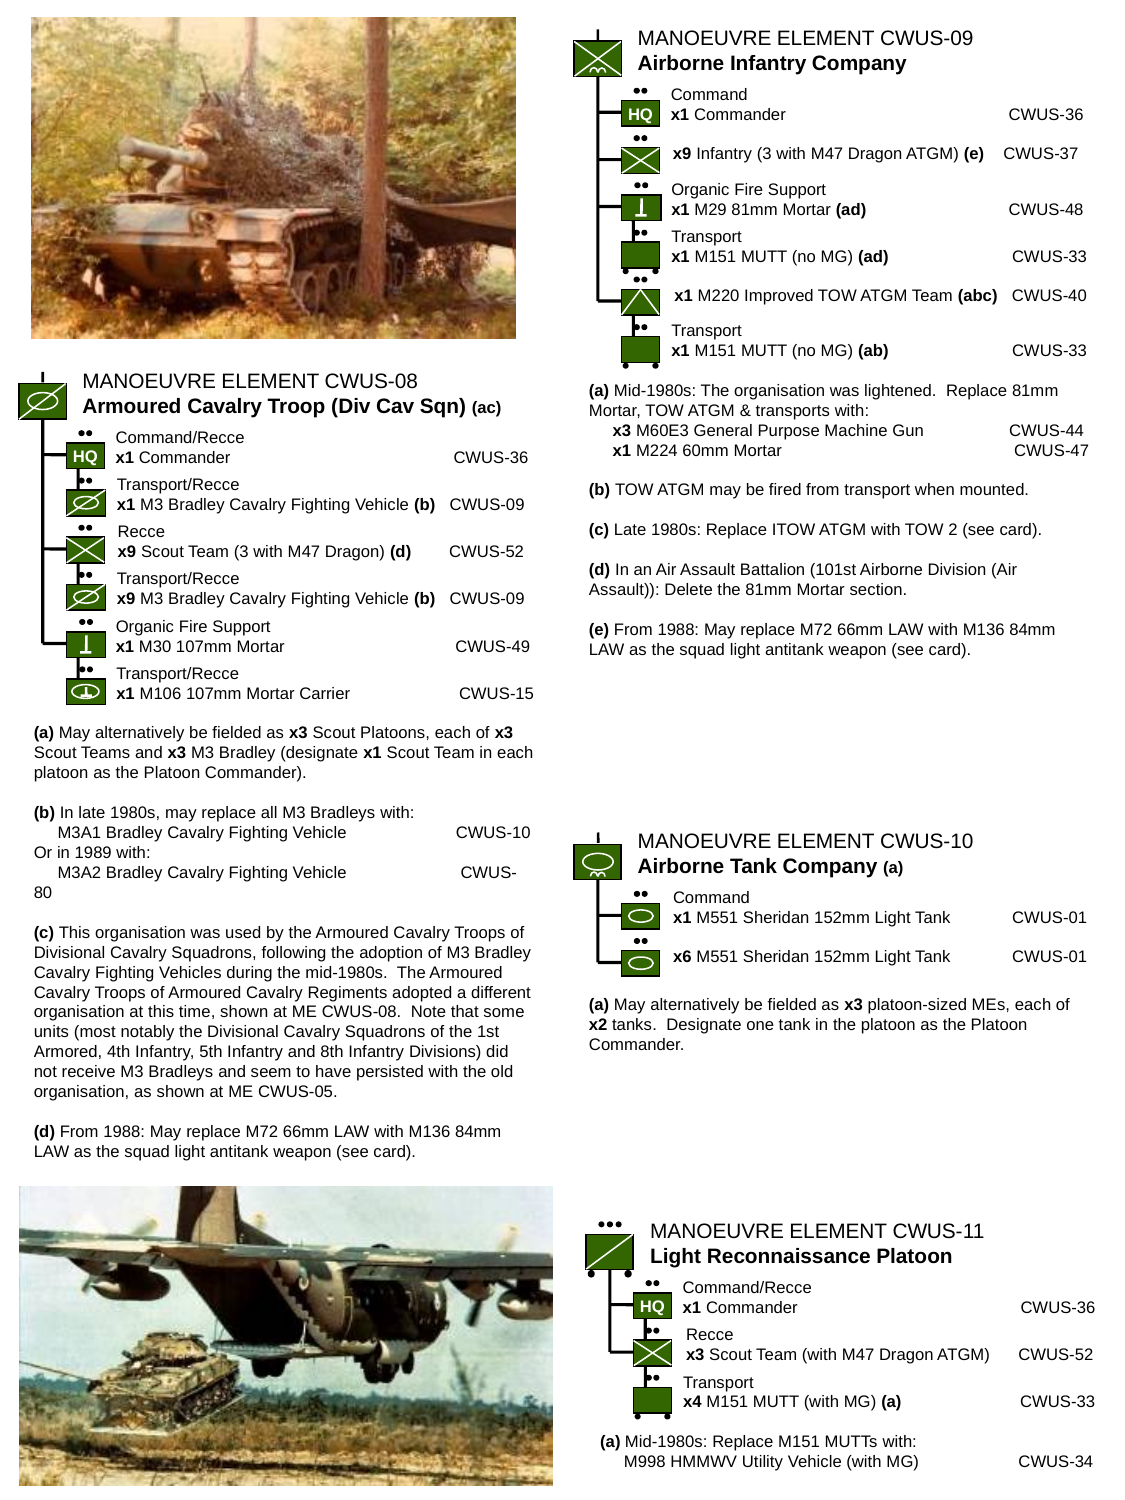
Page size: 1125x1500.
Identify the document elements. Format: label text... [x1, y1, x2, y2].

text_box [79, 525, 92, 530]
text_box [66, 678, 106, 705]
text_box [634, 230, 647, 235]
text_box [634, 135, 647, 141]
text_box Transport/Recce x1 M106 107mm Mortar Carrier CWUS-15 [101, 655, 550, 711]
text_box Transport/Recce x9 M3 Bradley Cavalry Fighting Vehicle (b) CWUS-09 [102, 569, 540, 608]
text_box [634, 938, 647, 944]
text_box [586, 1234, 634, 1277]
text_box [646, 1375, 659, 1380]
text_box Command/Recce x1 Commander CWUS-36 [100, 419, 544, 474]
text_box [574, 41, 622, 77]
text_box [634, 88, 647, 93]
text_box Organic Fire Support x1 M29 81mm Mortar (ad) CWUS-48 [656, 171, 1099, 226]
text_box Command x1 Commander CWUS-36 [656, 76, 1099, 132]
text_box x6 M551 Sheridan 152mm Light Tank CWUS-01 [658, 938, 1103, 974]
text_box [79, 478, 92, 483]
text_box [66, 442, 105, 469]
text_box Organic Fire Support x1 M30 107mm Mortar CWUS-49 [100, 608, 546, 655]
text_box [79, 430, 92, 436]
text_box (a) May alternatively be fielded as x3 platoon-sized MEs, each of x2 tanks. Designate one tank in the platoon as the Platoon Commander. [574, 986, 1094, 1061]
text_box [621, 194, 661, 221]
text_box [634, 891, 647, 897]
text_box Command x1 M551 Sheridan 152mm Light Tank CWUS-01 [658, 879, 1103, 935]
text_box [79, 572, 92, 578]
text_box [621, 289, 660, 316]
picture [30, 17, 516, 339]
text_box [66, 537, 105, 564]
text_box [18, 383, 67, 420]
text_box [574, 844, 622, 880]
text_box Transport x4 M151 MUTT (with MG) (a) CWUS-33 [668, 1363, 1110, 1419]
text_box Transport x1 M151 MUTT (no MG) (ad) CWUS-33 [656, 218, 1102, 274]
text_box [621, 147, 660, 174]
text_box x1 M220 Improved TOW ATGM Team (abc) CWUS-40 [659, 277, 1102, 312]
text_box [66, 490, 106, 516]
text_box Command/Recce x1 Commander CWUS-36 [668, 1269, 1111, 1324]
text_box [79, 619, 93, 625]
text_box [635, 183, 648, 188]
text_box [646, 1328, 659, 1333]
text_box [634, 324, 647, 330]
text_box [66, 584, 106, 611]
text_box Transport x1 M151 MUTT (no MG) (ab) CWUS-33 [656, 312, 1102, 368]
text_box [621, 950, 660, 977]
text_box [633, 1340, 672, 1366]
text_box MANOEUVRE ELEMENT CWUS-11 Light Reconnaissance Platoon [635, 1210, 1000, 1276]
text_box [633, 1387, 672, 1419]
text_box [599, 1222, 621, 1227]
text_box MANOEUVRE ELEMENT CWUS-08 Armoured Cavalry Troop (Div Cav Sqn) (ac) [67, 360, 517, 425]
text_box MANOEUVRE ELEMENT CWUS-09 Airborne Infantry Company [622, 17, 989, 83]
text_box Recce x9 Scout Team (3 with M47 Dragon) (d) CWUS-52 [102, 513, 540, 569]
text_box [621, 903, 660, 930]
text_box (a) Mid-1980s: Replace M151 MUTTs with: M998 HMMWV Utility Vehicle (with MG) CWUS-34 [585, 1423, 1109, 1478]
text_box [621, 242, 660, 274]
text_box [621, 336, 660, 368]
text_box x9 Infantry (3 with M47 Dragon ATGM) (e) CWUS-37 [658, 135, 1094, 171]
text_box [634, 277, 647, 282]
text_box (a) May alternatively be fielded as x3 Scout Platoons, each of x3 Scout Teams and x3 M3 Bradley (designate x1 Scout Team in each platoon as the Platoon Commander). (b) In late 1980s, may replace all M3 Bradleys with: M3A1 Bradley Cavalry Fighting Vehicle CWUS-10 Or in 1989 with: M3A2 Bradley Cavalry Fighting Vehicle CWUS-80 (c) This organisation was used by the Armoured Cavalry Troops of Divisional Cavalry Squadrons, following the adoption of M3 Bradley Cavalry Fighting Vehicles during the mid-1980s. The Armoured Cavalry Troops of Armoured Cavalry Regiments adopted a different organisation at this time, shown at ME CWUS-08. Note that some units (most notably the Divisional Cavalry Squadrons of the 1st Armored, 4th Infantry, 5th Infantry and 8th Infantry Divisions) did not receive M3 Bradleys and seem to have persisted with the old organisation, as shown at ME CWUS-05. (d) From 1988: May replace M72 66mm LAW with M136 84mm LAW as the squad light antitank weapon (see card). [19, 714, 551, 1186]
picture [18, 1186, 553, 1486]
text_box Transport/Recce x1 M3 Bradley Cavalry Fighting Vehicle (b) CWUS-09 [102, 466, 540, 513]
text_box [646, 1280, 659, 1286]
text_box (a) Mid-1980s: The organisation was lightened. Replace 81mm Mortar, TOW ATGM & transports with: x3 M60E3 General Purpose Machine Gun CWUS-44 x1 M224 60mm Mortar CWUS-47 (b) TOW ATGM may be fired from transport when mounted. (c) Late 1980s: Replace ITOW ATGM with TOW 2 (see card). (d) In an Air Assault Battalion (101st Airborne Division (Air Assault)): Delete the 81mm Mortar section. (e) From 1988: May replace M72 66mm LAW with M136 84mm LAW as the squad light antitank weapon (see card). [574, 372, 1106, 667]
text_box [633, 1292, 672, 1319]
text_box MANOEUVRE ELEMENT CWUS-10 Airborne Tank Company (a) [622, 820, 989, 886]
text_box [66, 631, 106, 658]
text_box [79, 667, 93, 672]
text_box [621, 100, 660, 127]
text_box Recce x3 Scout Team (with M47 Dragon ATGM) CWUS-52 [671, 1316, 1109, 1363]
